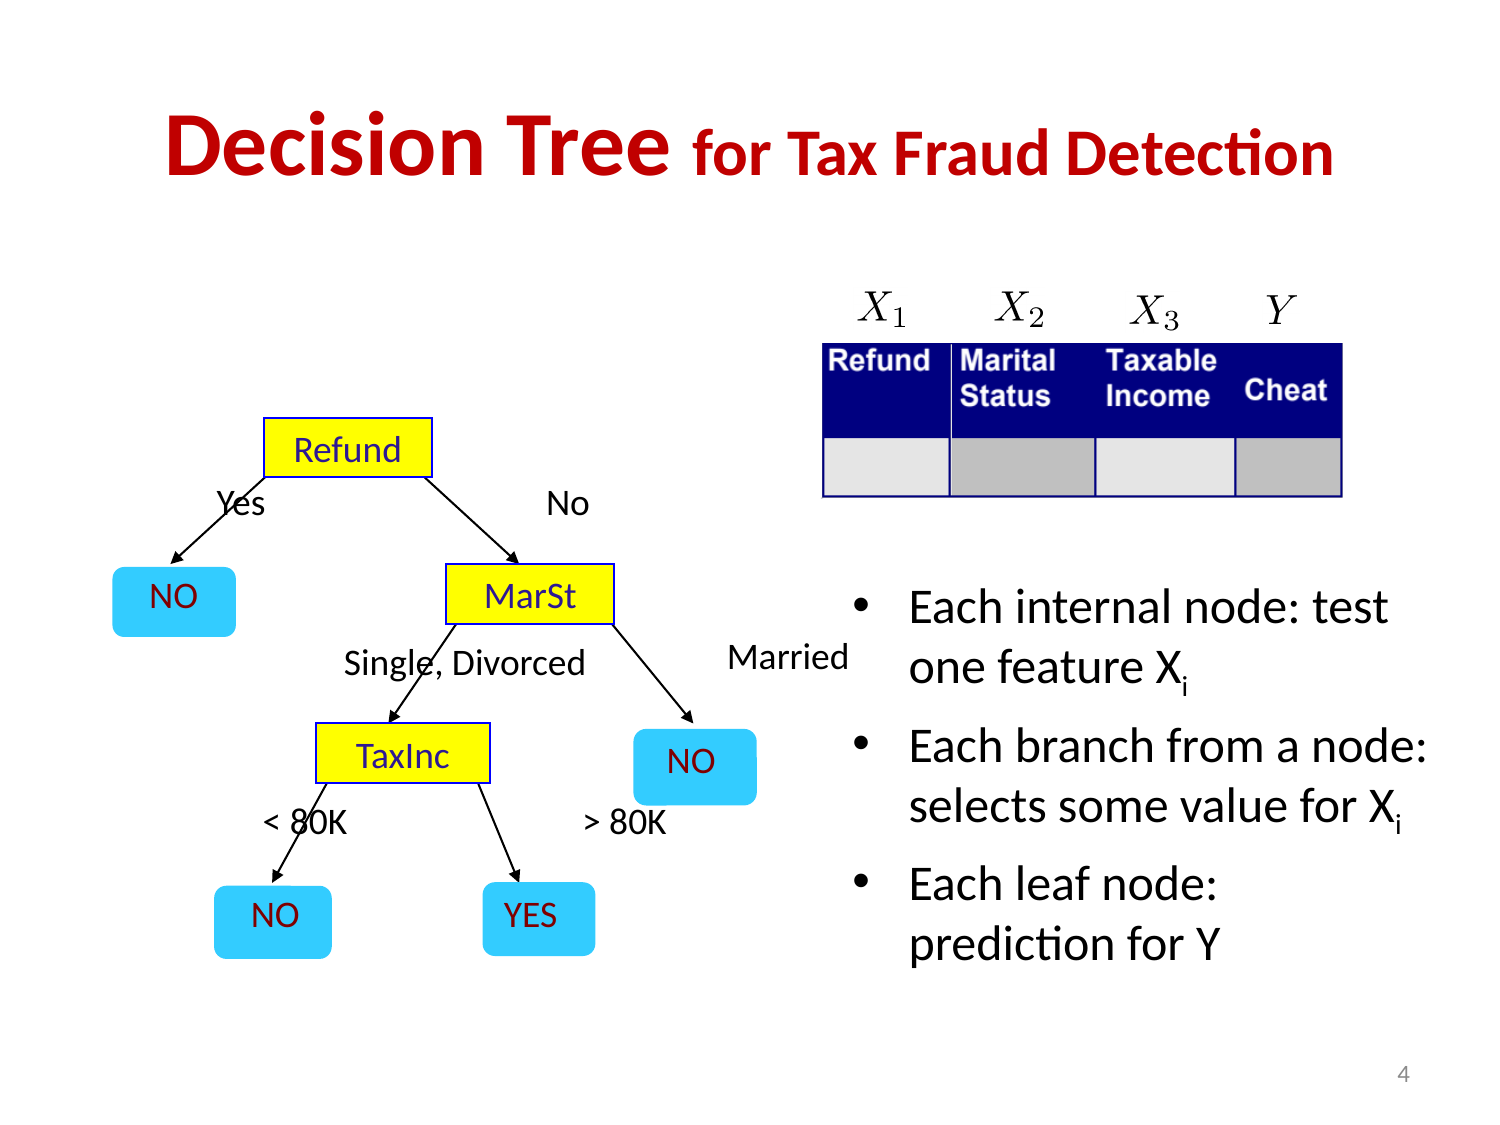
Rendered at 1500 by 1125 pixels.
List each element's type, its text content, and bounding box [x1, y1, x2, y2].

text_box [812, 342, 1361, 515]
picture [1262, 290, 1301, 325]
title Decision Tree for Tax Fraud Detection [75, 45, 1425, 233]
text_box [112, 417, 813, 960]
picture [853, 287, 909, 330]
picture [1124, 290, 1180, 334]
text_box Each internal node: test one feature Xi Each branch from a node: selects some value for Xi Each leaf node: prediction for Y [837, 496, 1450, 884]
slide_number 4 [1074, 1042, 1425, 1103]
picture [990, 287, 1045, 330]
